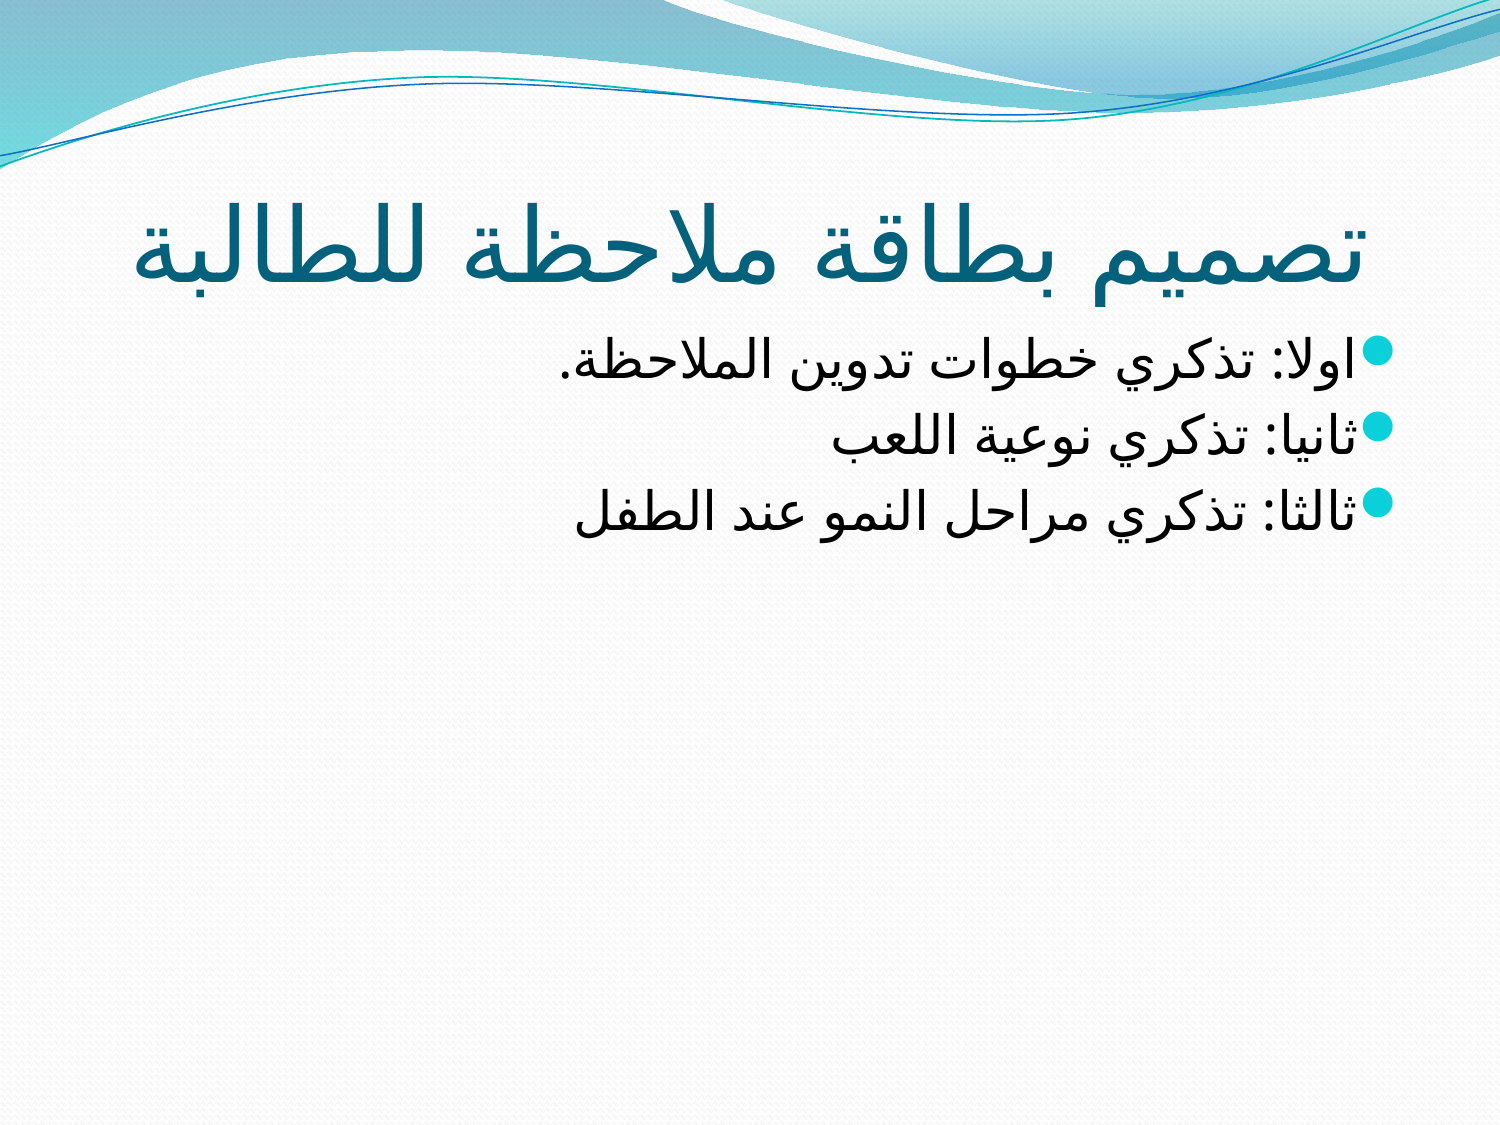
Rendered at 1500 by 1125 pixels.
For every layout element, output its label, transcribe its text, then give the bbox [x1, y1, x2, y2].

title تصميم بطاقة ملاحظة للطالبة [75, 115, 1425, 303]
list اولا: تذكري خطوات تدوين الملاحظة. ثانيا: تذكري نوعية اللعب ثالثا: تذكري مراحل النمو عند الطفل [75, 317, 1425, 1038]
